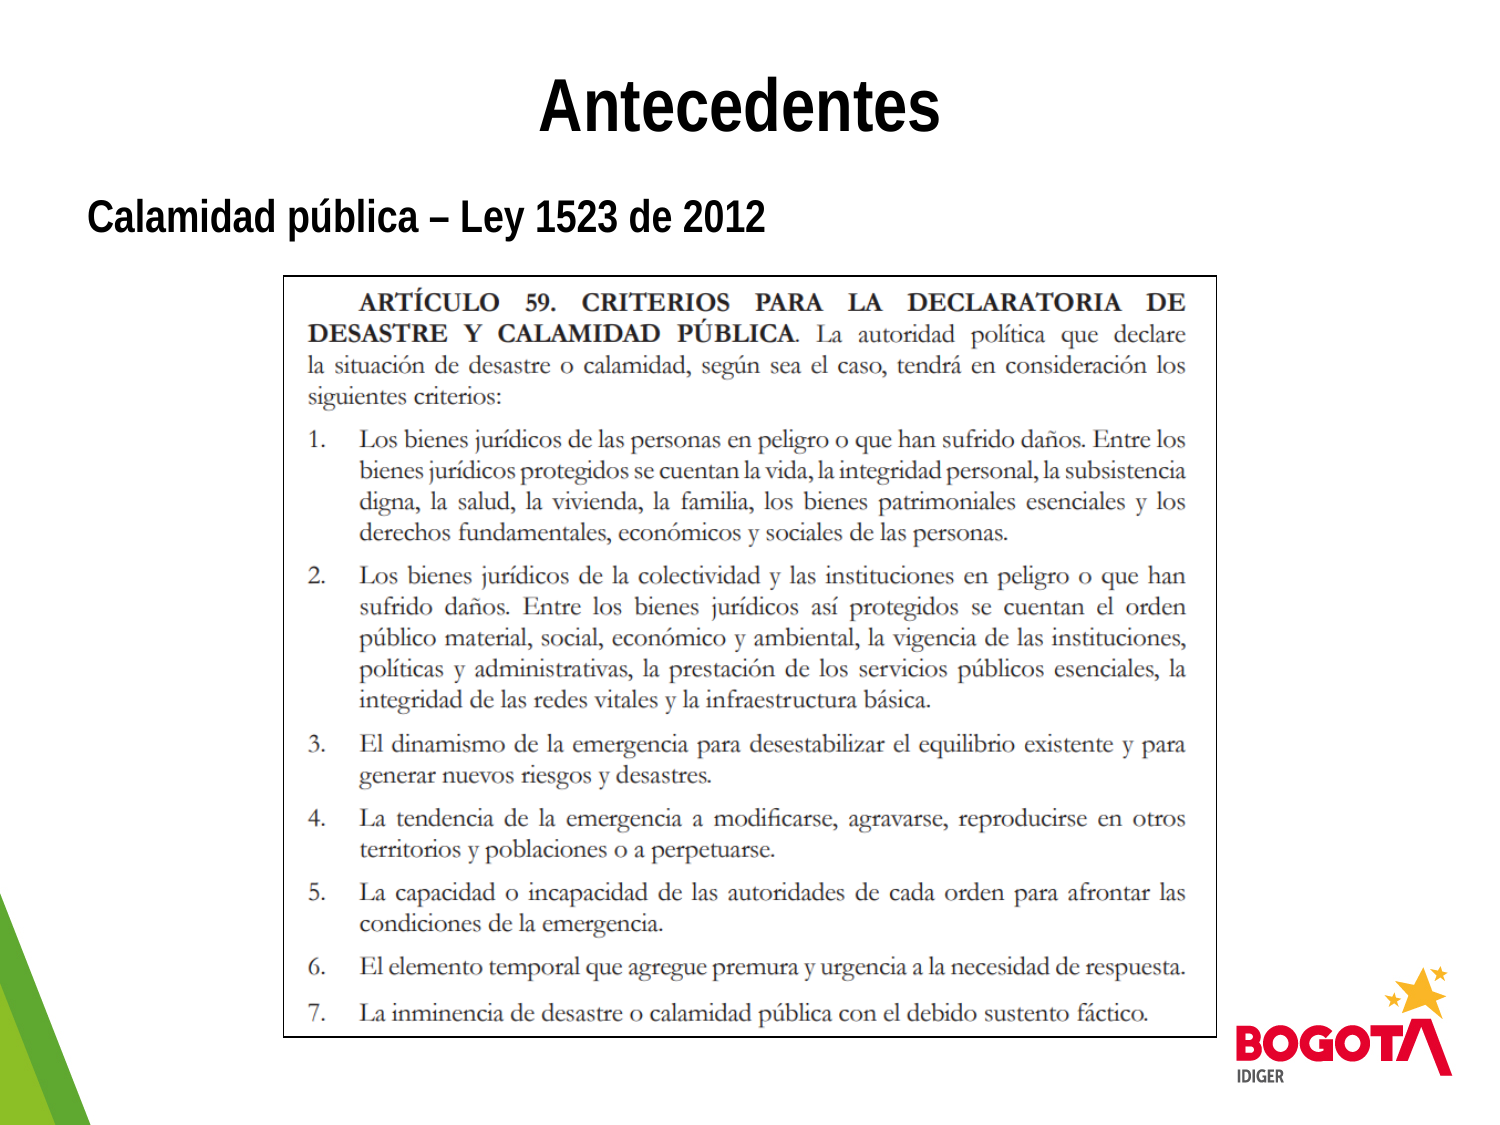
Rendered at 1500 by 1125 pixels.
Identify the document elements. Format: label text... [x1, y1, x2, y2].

text_box Antecedentes [103, 31, 1379, 172]
text_box Calamidad pública – Ley 1523 de 2012 [72, 179, 1428, 250]
picture [0, 0, 1500, 1125]
